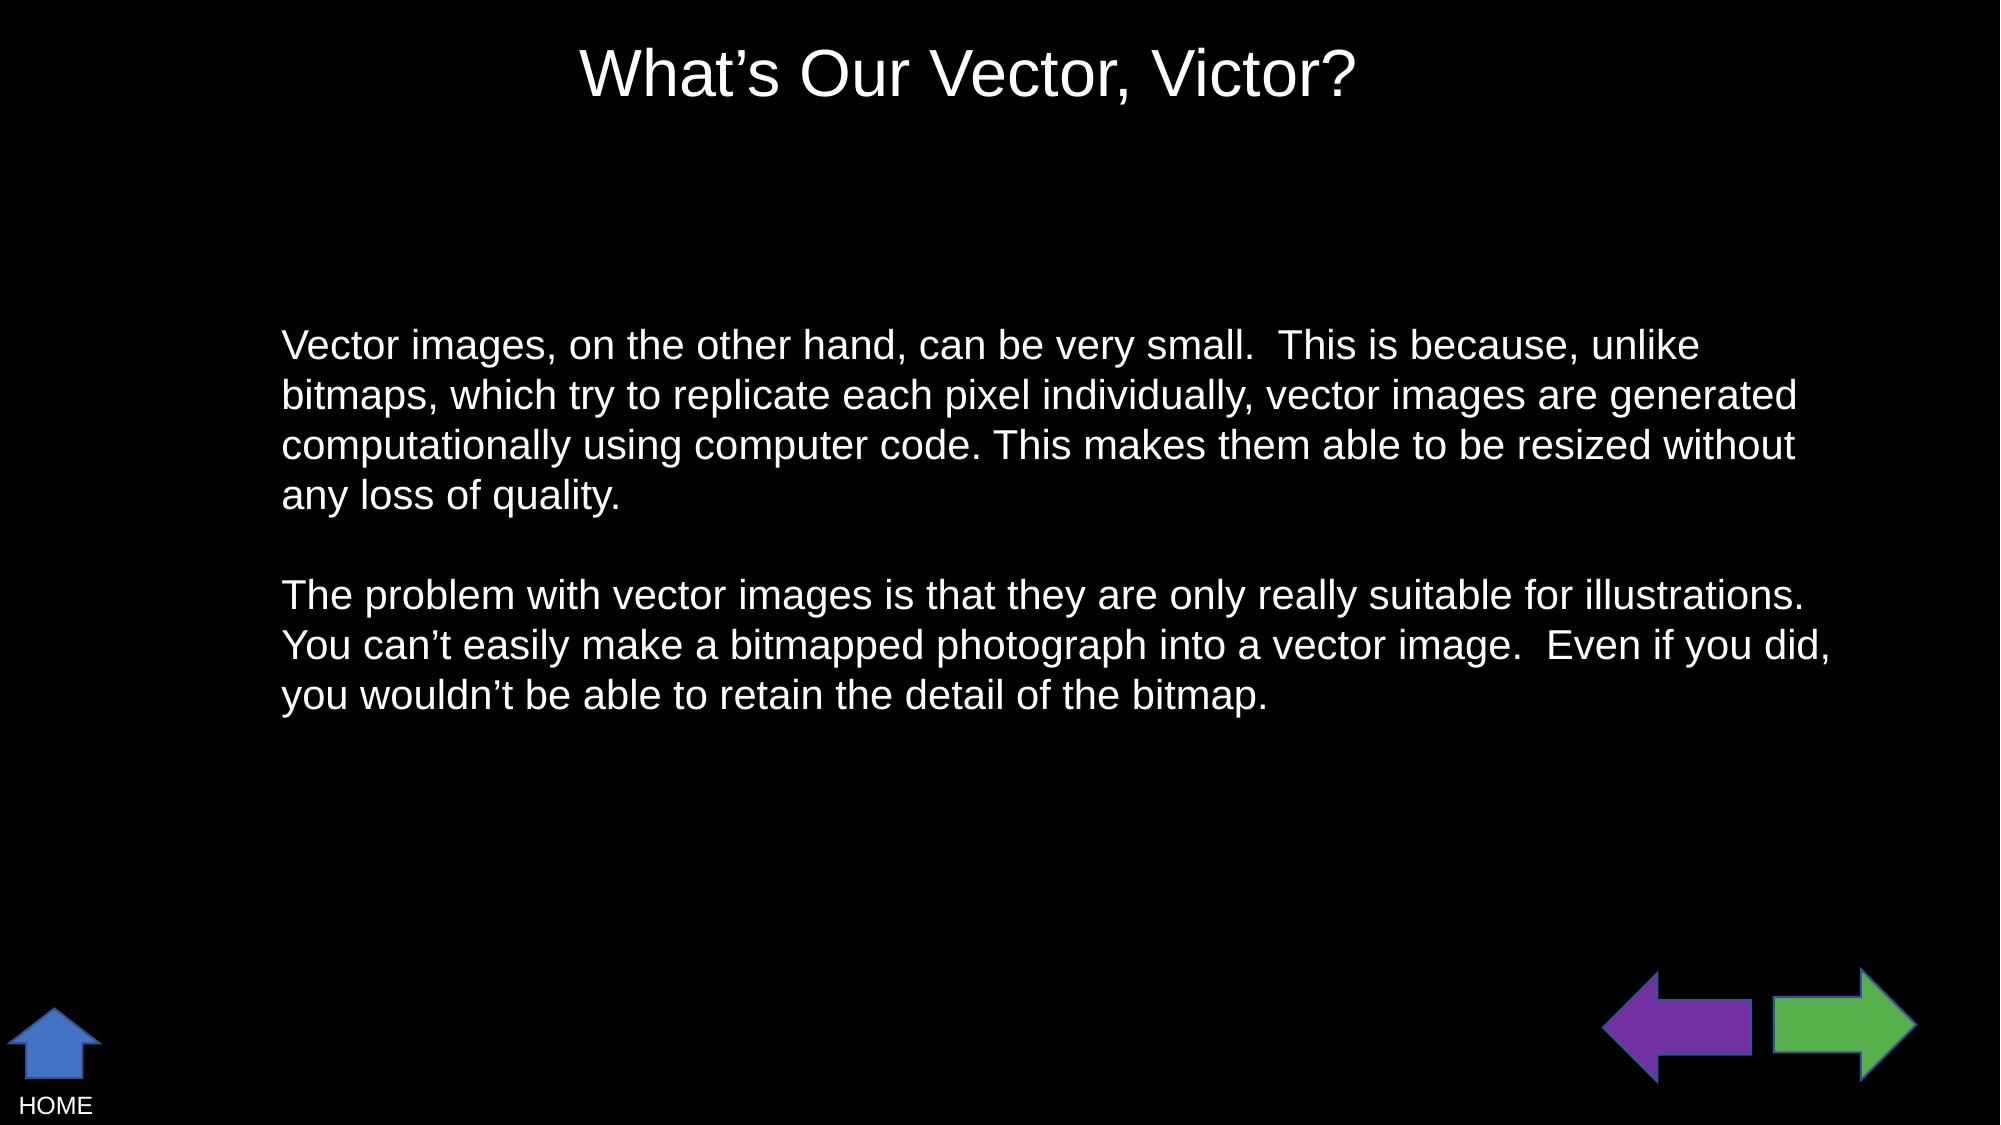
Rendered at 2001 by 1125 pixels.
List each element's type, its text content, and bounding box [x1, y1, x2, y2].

text_box Vector images, on the other hand, can be very small. This is because, unlike bitmaps, which try to replicate each pixel individually, vector images are generated computationally using computer code. This makes them able to be resized without any loss of quality. The problem with vector images is that they are only really suitable for illustrations. You can’t easily make a bitmapped photograph into a vector image. Even if you did, you wouldn’t be able to retain the detail of the bitmap. [266, 310, 1881, 725]
text_box What’s Our Vector, Victor? [564, 21, 1824, 117]
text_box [3, 1008, 132, 1125]
text_box [1601, 970, 1753, 1085]
text_box [1772, 966, 1918, 1083]
